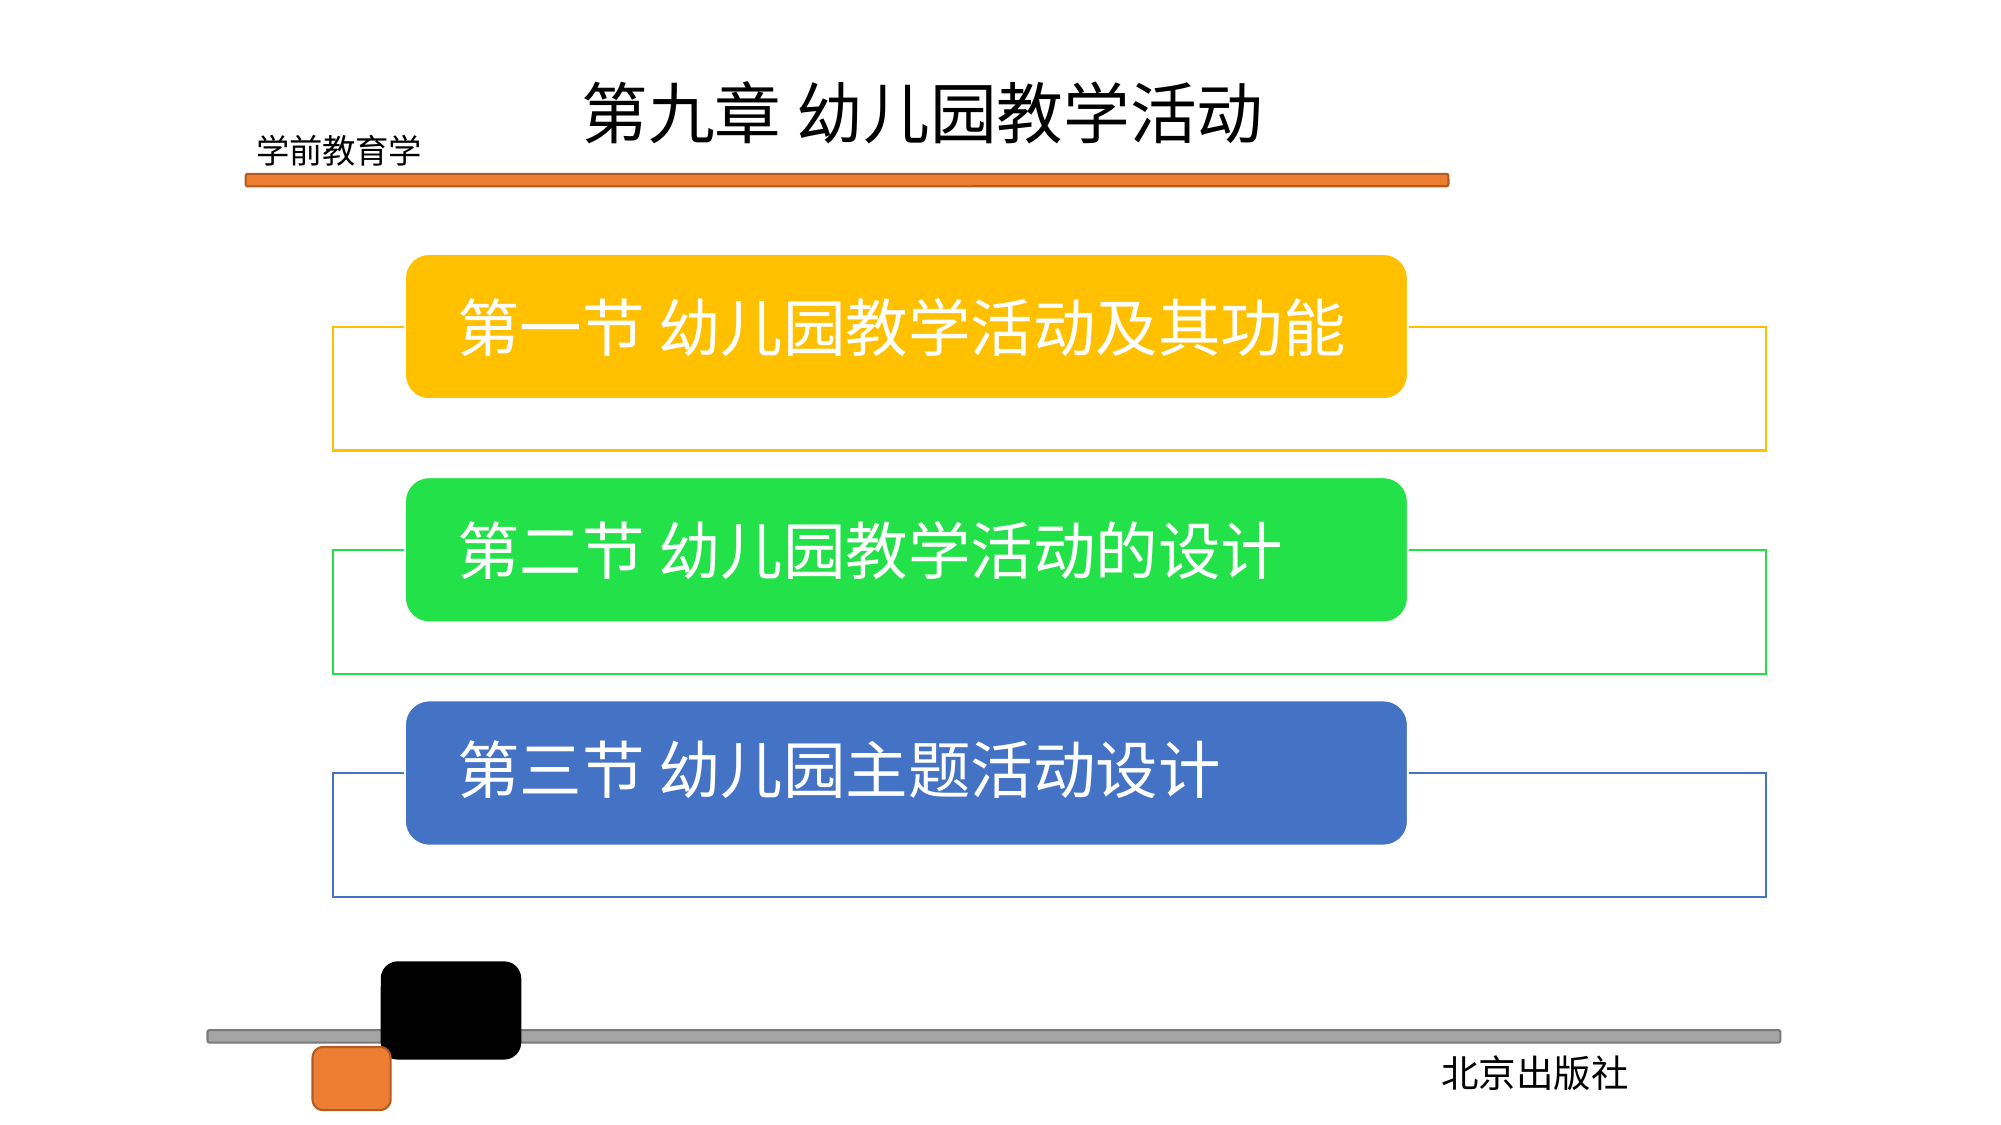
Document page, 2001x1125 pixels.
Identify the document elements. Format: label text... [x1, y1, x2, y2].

text_box 第九章 幼儿园教学活动 [566, 64, 1279, 160]
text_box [333, 252, 1767, 899]
